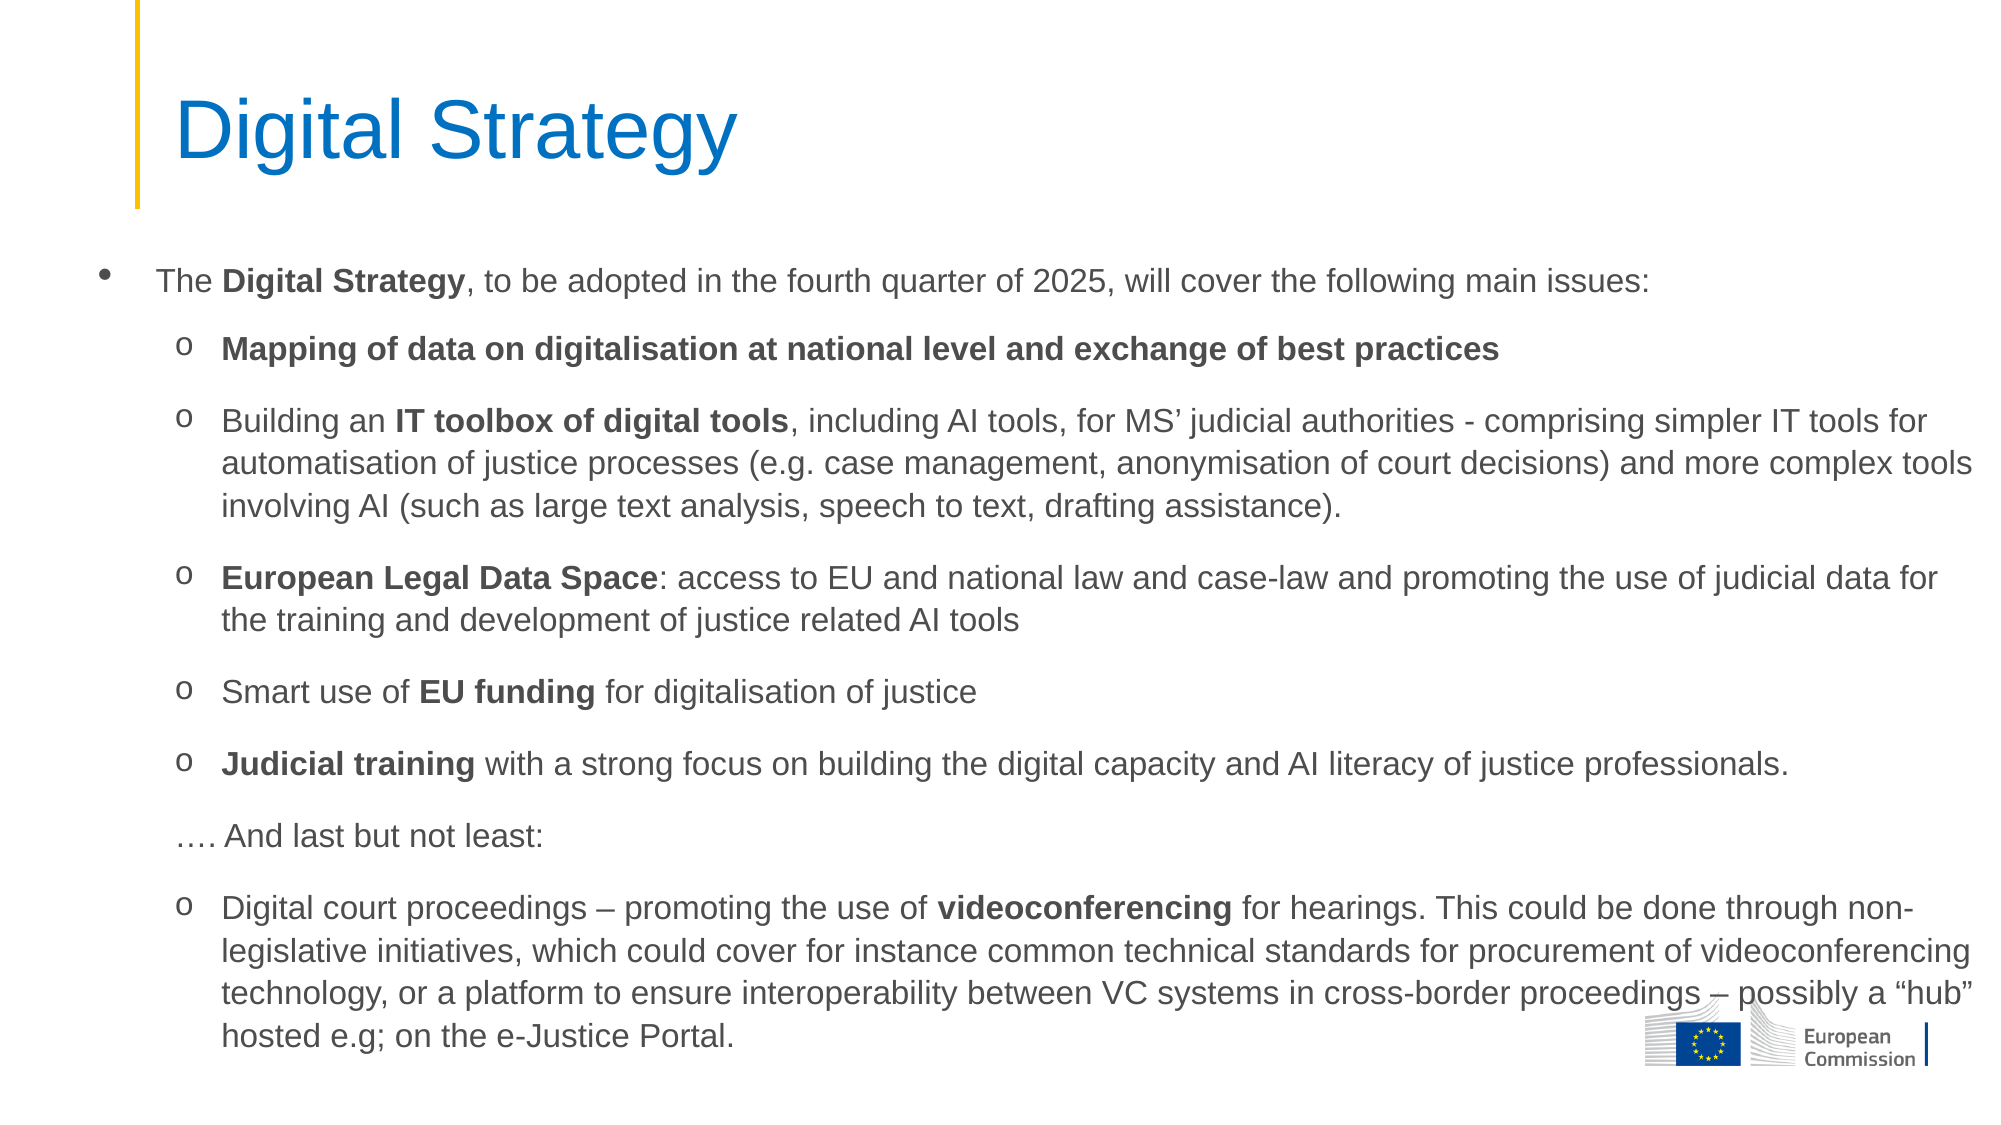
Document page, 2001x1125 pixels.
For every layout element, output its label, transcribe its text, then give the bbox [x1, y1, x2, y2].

title Digital Strategy [159, 24, 1885, 231]
text_box The Digital Strategy, to be adopted in the fourth quarter of 2025, will cover the following main issues: Mapping of data on digitalisation at national level and exchange of best practices Building an IT toolbox of digital tools, including AI tools, for MS’ judicial authorities - comprising simpler IT tools for automatisation of justice processes (e.g. case management, anonymisation of court decisions) and more complex tools involving AI (such as large text analysis, speech to text, drafting assistance). European Legal Data Space: access to EU and national law and case-law and promoting the use of judicial data for the training and development of justice related AI tools Smart use of EU funding for digitalisation of justice Judicial training with a strong focus on building the digital capacity and AI literacy of justice professionals. …. And last but not least: Digital court proceedings – promoting the use of videoconferencing for hearings. This could be done through non-legislative initiatives, which could cover for instance common technical standards for procurement of videoconferencing technology, or a platform to ensure interoperability between VC systems in cross-border proceedings – possibly a “hub” hosted e.g; on the e-Justice Portal. [84, 231, 2000, 1125]
